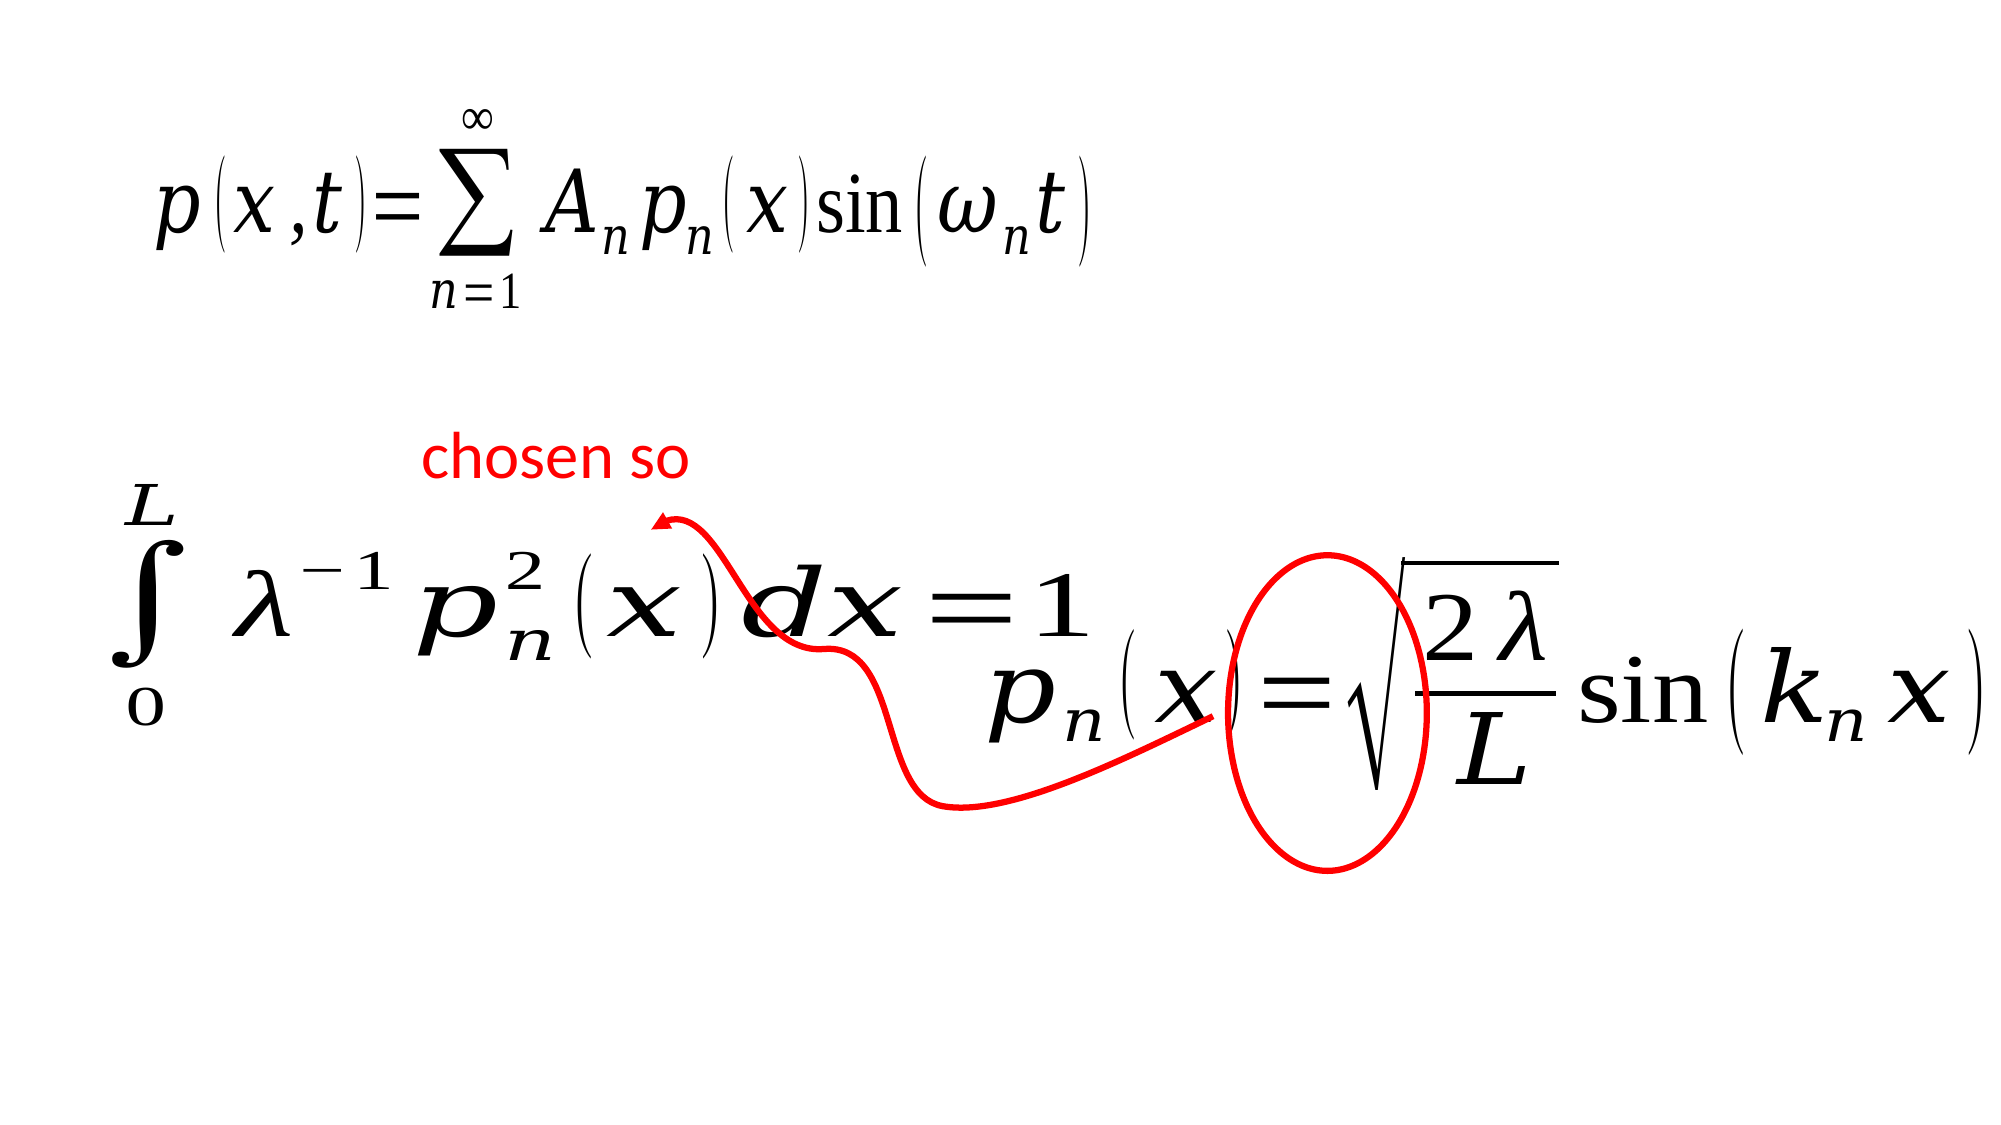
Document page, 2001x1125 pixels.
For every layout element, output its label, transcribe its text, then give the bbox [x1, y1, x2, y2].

text_box [1227, 554, 1428, 872]
text_box [651, 517, 1214, 809]
text_box chosen so [406, 404, 706, 500]
